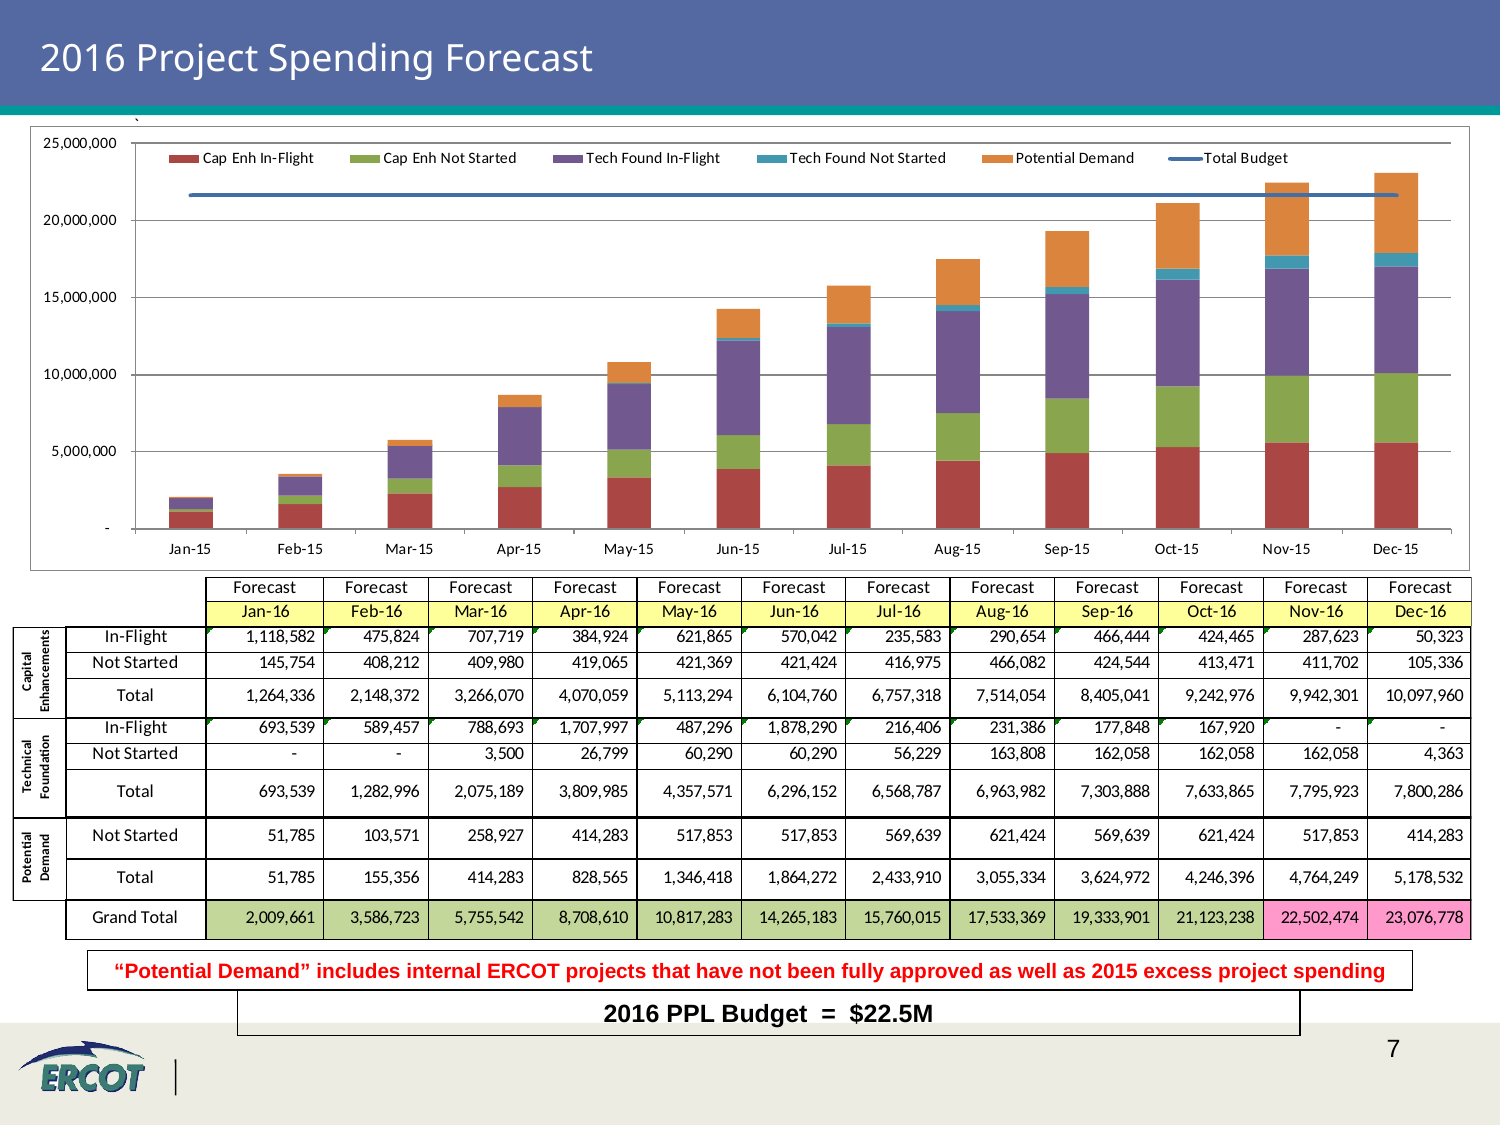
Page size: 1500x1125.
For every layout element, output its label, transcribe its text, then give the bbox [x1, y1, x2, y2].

text_box 2016 PPL Budget = $22.5M [237, 991, 1300, 1036]
picture [10, 1031, 151, 1111]
picture [12, 115, 1473, 942]
text_box “Potential Demand” includes internal ERCOT projects that have not been fully approved as well as 2015 excess project spending [87, 950, 1413, 991]
title 2016 Project Spending Forecast [24, 0, 1188, 113]
